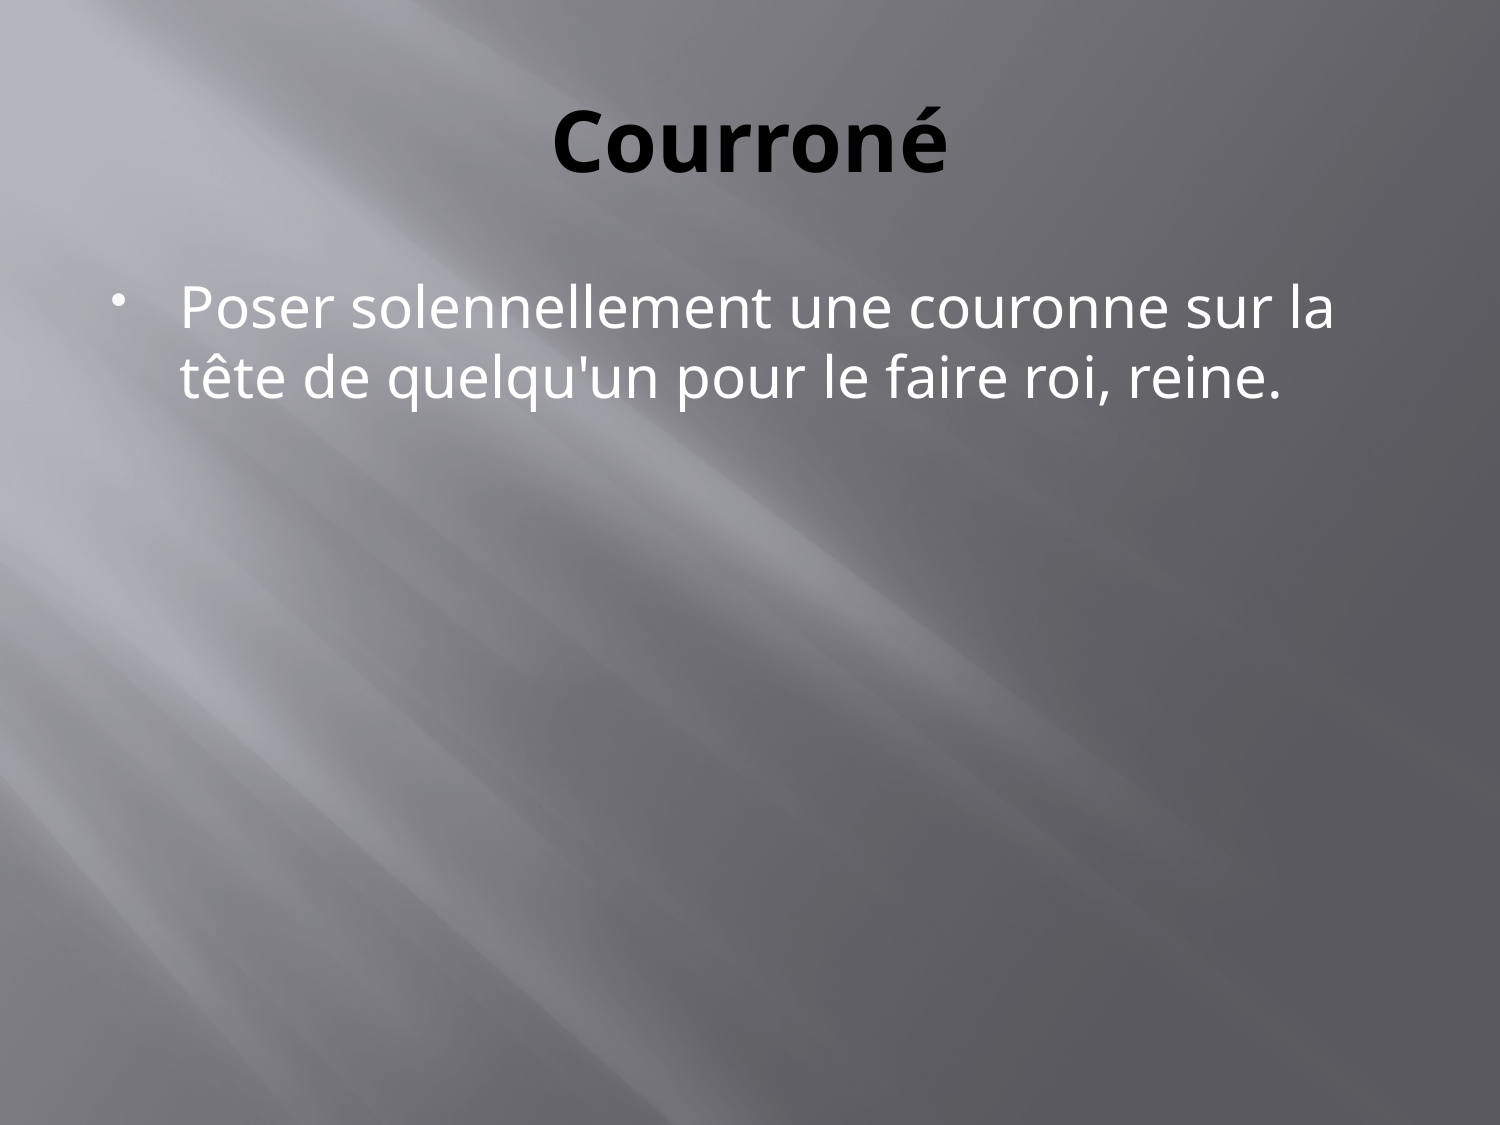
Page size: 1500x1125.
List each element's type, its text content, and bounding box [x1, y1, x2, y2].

title Courroné [75, 45, 1425, 233]
list Poser solennellement une couronne sur la tête de quelqu'un pour le faire roi, reine. [75, 262, 1425, 475]
